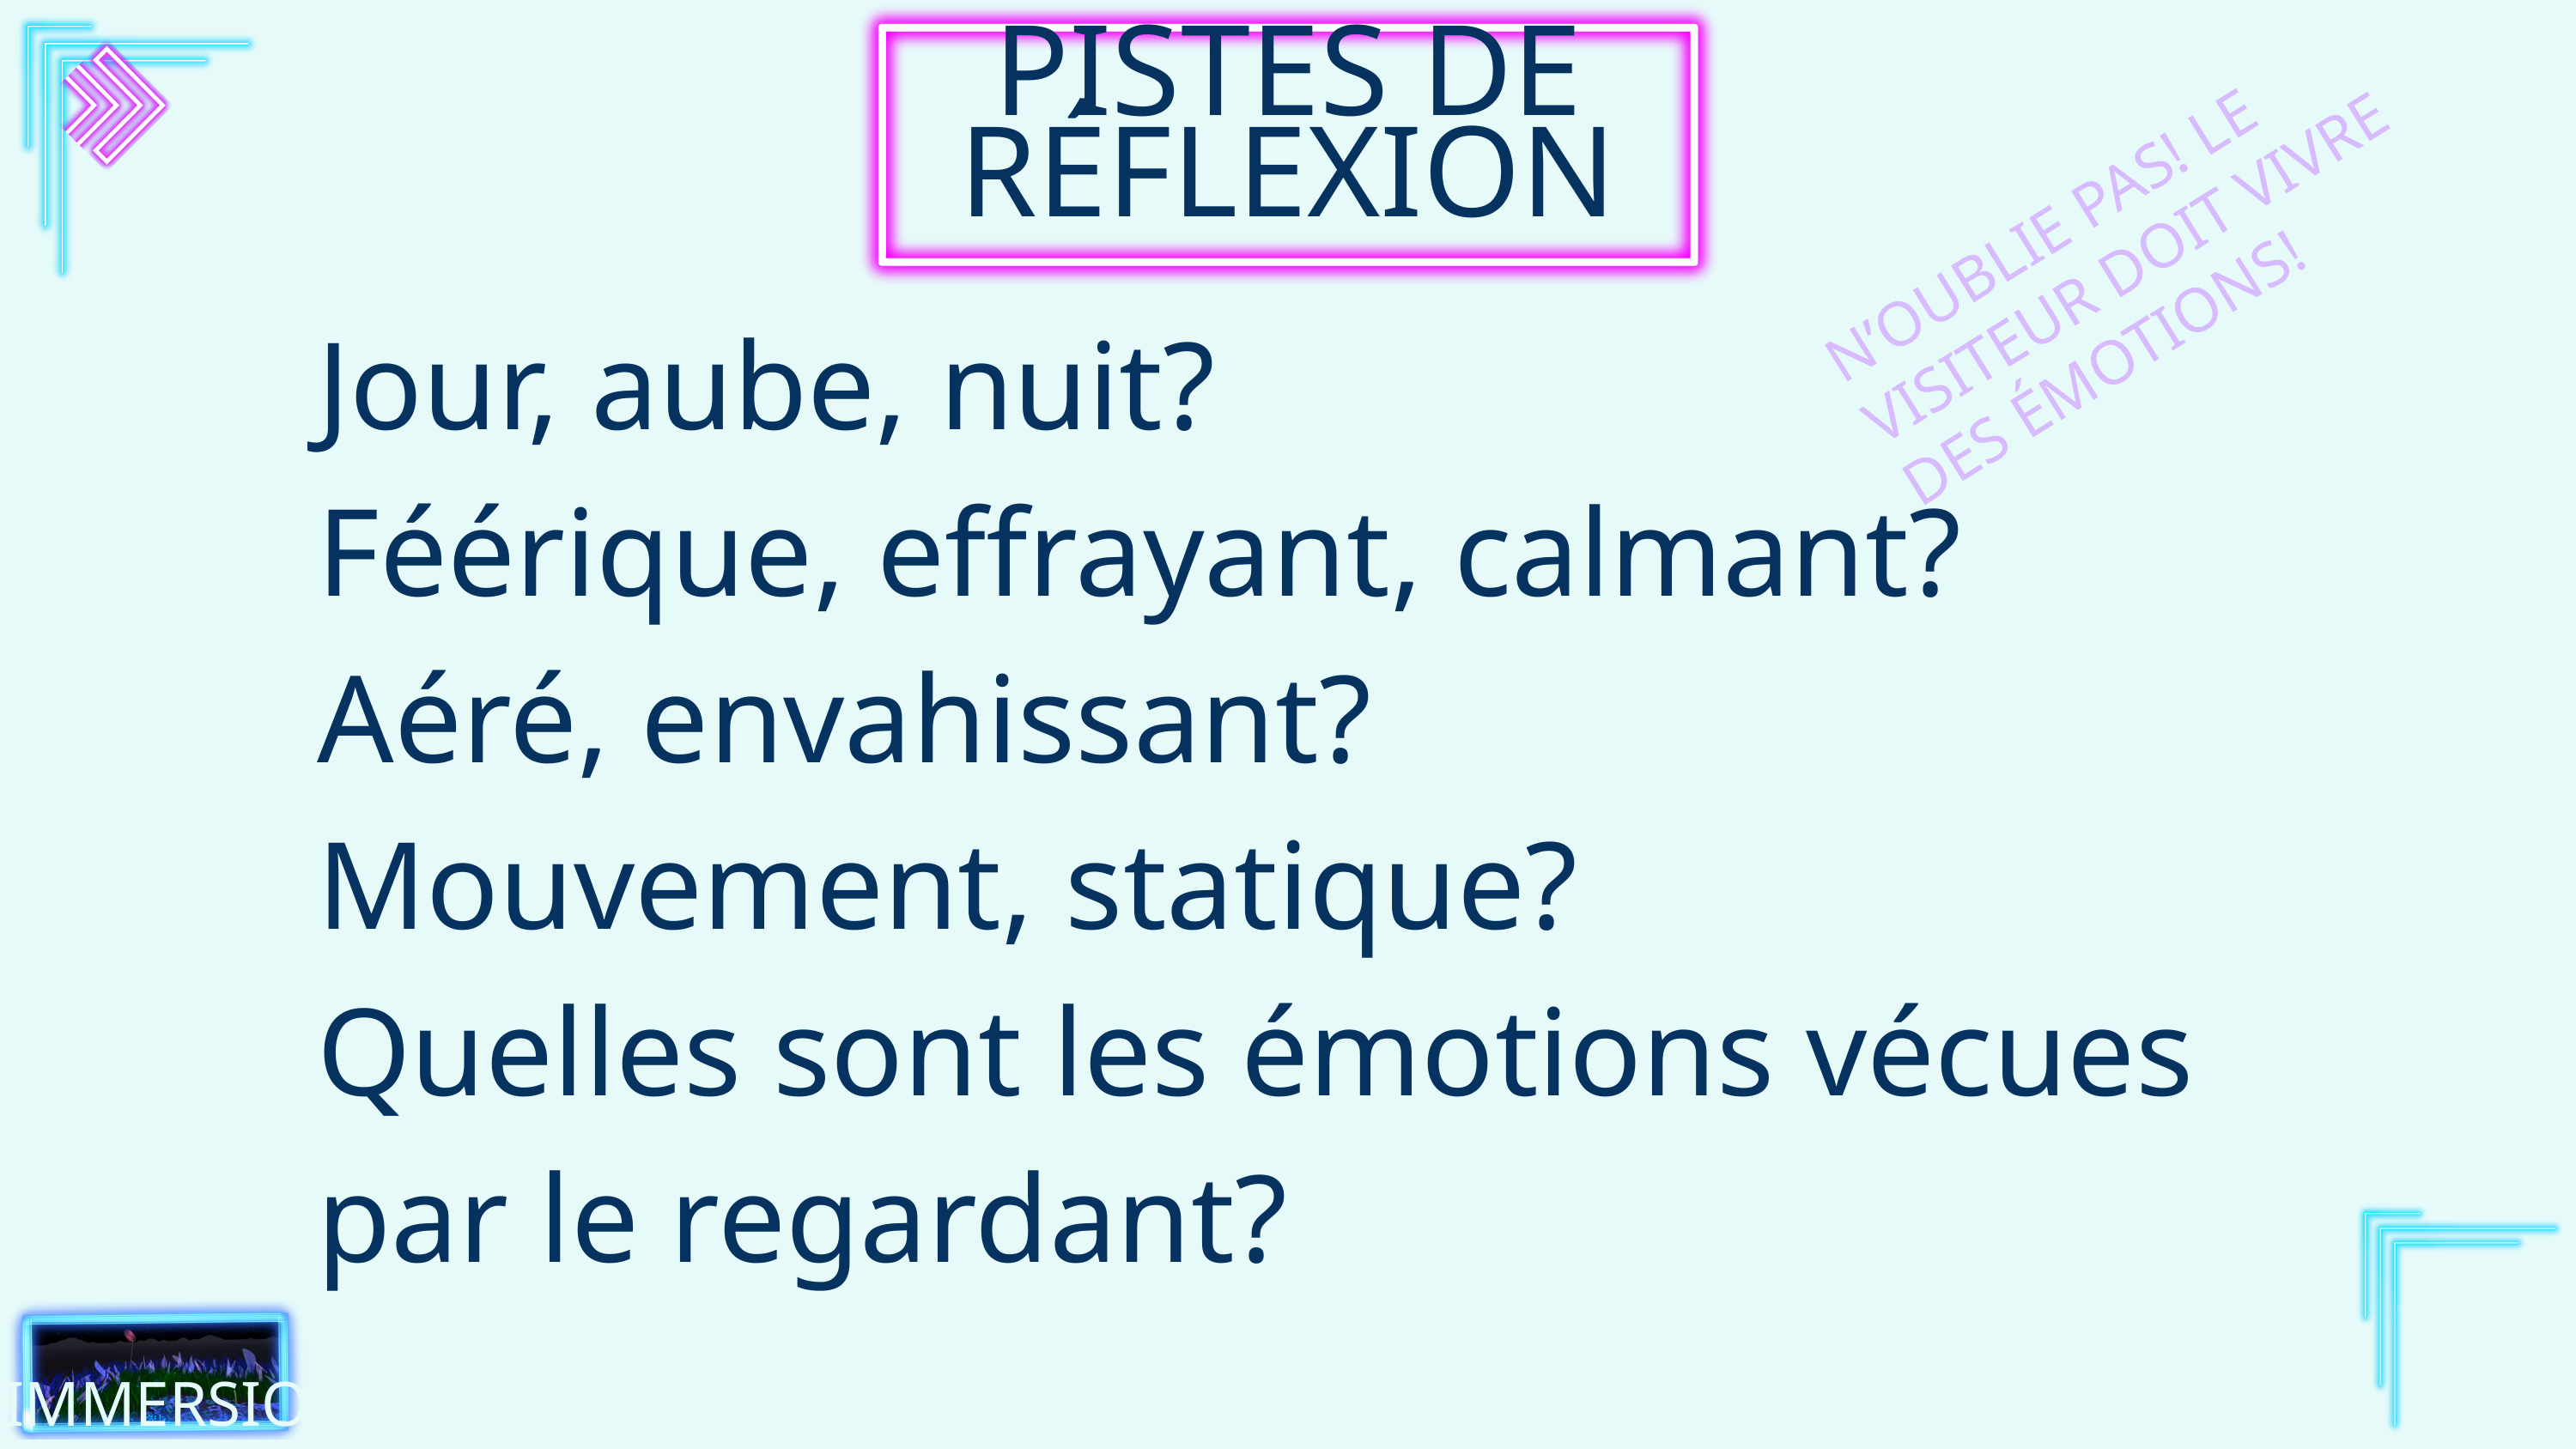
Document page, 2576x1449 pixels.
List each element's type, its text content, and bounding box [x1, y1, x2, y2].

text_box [750, 3, 1826, 288]
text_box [15, 14, 260, 283]
text_box [2354, 1203, 2565, 1434]
text_box Jour, aube, nuit? Féérique, effrayant, calmant? Aéré, envahissant? Mouvement, statique? Quelles sont les émotions vécues par le regardant? [317, 287, 2259, 1287]
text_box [0, 1300, 316, 1440]
text_box N’OUBLIE PAS! LE VISITEUR DOIT VIVRE DES ÉMOTIONS! [1886, 0, 2460, 311]
